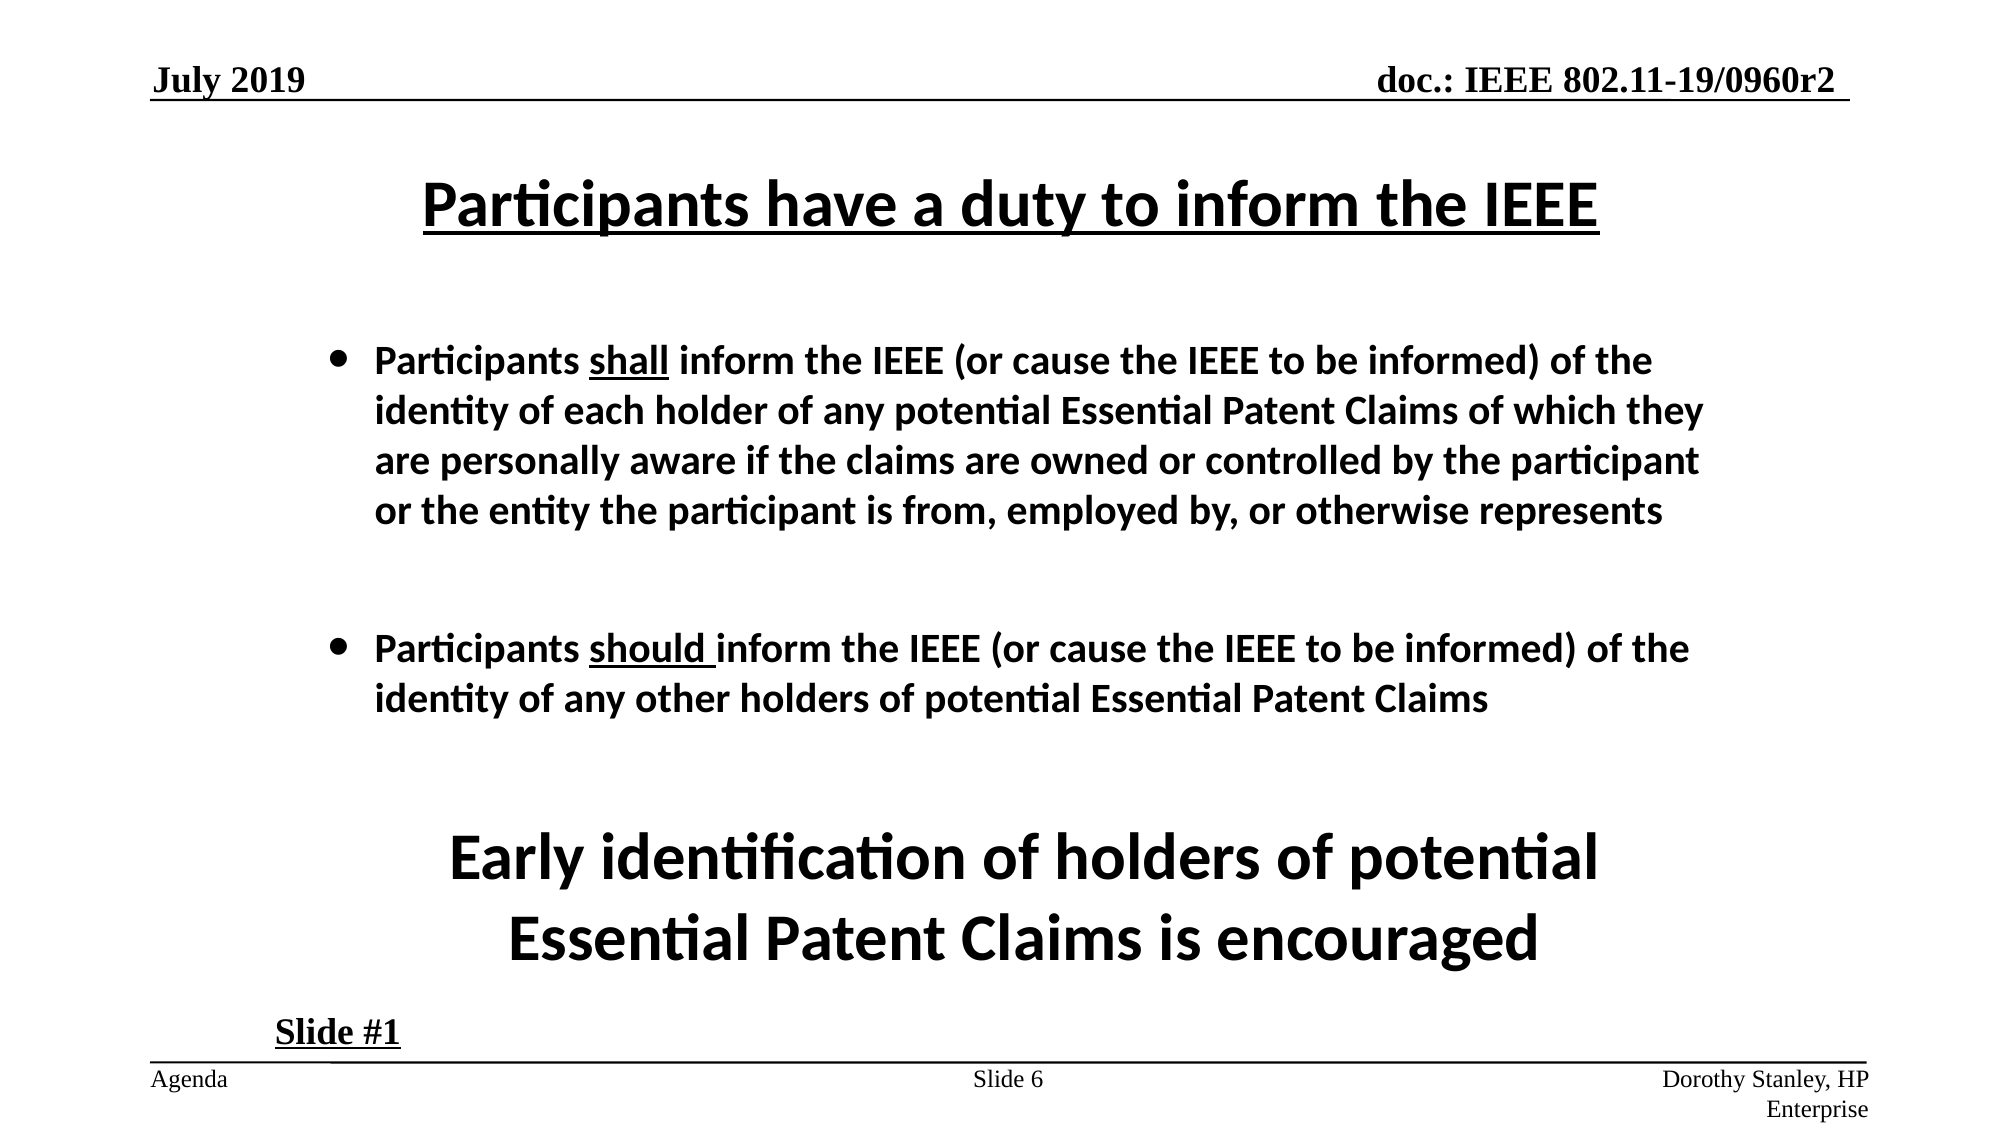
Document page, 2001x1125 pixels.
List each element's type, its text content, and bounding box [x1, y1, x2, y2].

slide_number Slide 6 [964, 1062, 1053, 1093]
footer Dorothy Stanley, HP Enterprise [1609, 1062, 1869, 1093]
text_box Slide #1 [260, 999, 417, 1060]
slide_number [152, 54, 567, 100]
title Participants have a duty to inform the IEEE [286, 143, 1737, 257]
list Participants shall inform the IEEE (or cause the IEEE to be informed) of the identity of each holder of any potential Essential Patent Claims of which they are personally aware if the claims are owned or controlled by the participant or the entity the participant is from, employed by, or otherwise represents Participants should inform the IEEE (or cause the IEEE to be informed) of the identity of any other holders of potential Essential Patent Claims Early identification of holders of potential Essential Patent Claims is encouraged [237, 324, 1738, 988]
